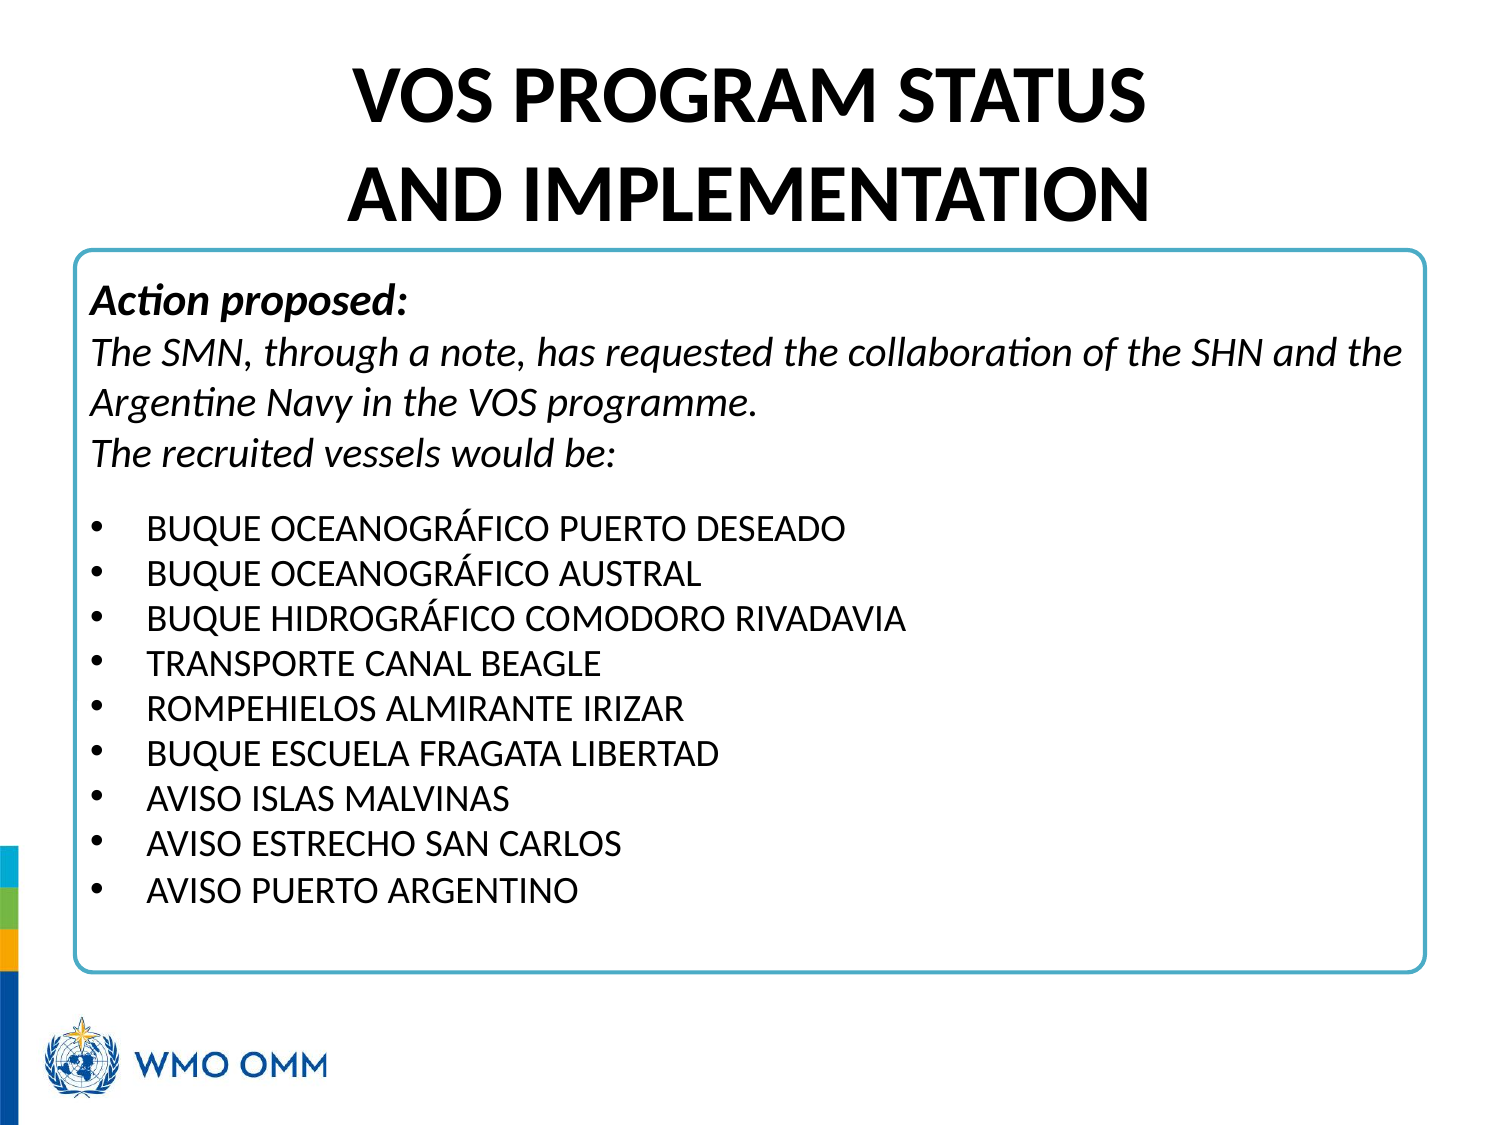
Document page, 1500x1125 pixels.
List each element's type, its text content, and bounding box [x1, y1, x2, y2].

title VOS PROGRAM STATUS AND IMPLEMENTATION [75, 45, 1425, 233]
picture [0, 845, 327, 1125]
list Action proposed: The SMN, through a note, has requested the collaboration of the SHN and the Argentine Navy in the VOS programme. The recruited vessels would be: BUQUE OCEANOGRÁFICO PUERTO DESEADO BUQUE OCEANOGRÁFICO AUSTRAL BUQUE HIDROGRÁFICO COMODORO RIVADAVIA TRANSPORTE CANAL BEAGLE ROMPEHIELOS ALMIRANTE IRIZAR BUQUE ESCUELA FRAGATA LIBERTAD AVISO ISLAS MALVINAS AVISO ESTRECHO SAN CARLOS AVISO PUERTO ARGENTINO [75, 961, 1425, 1005]
text_box [74, 249, 1425, 973]
